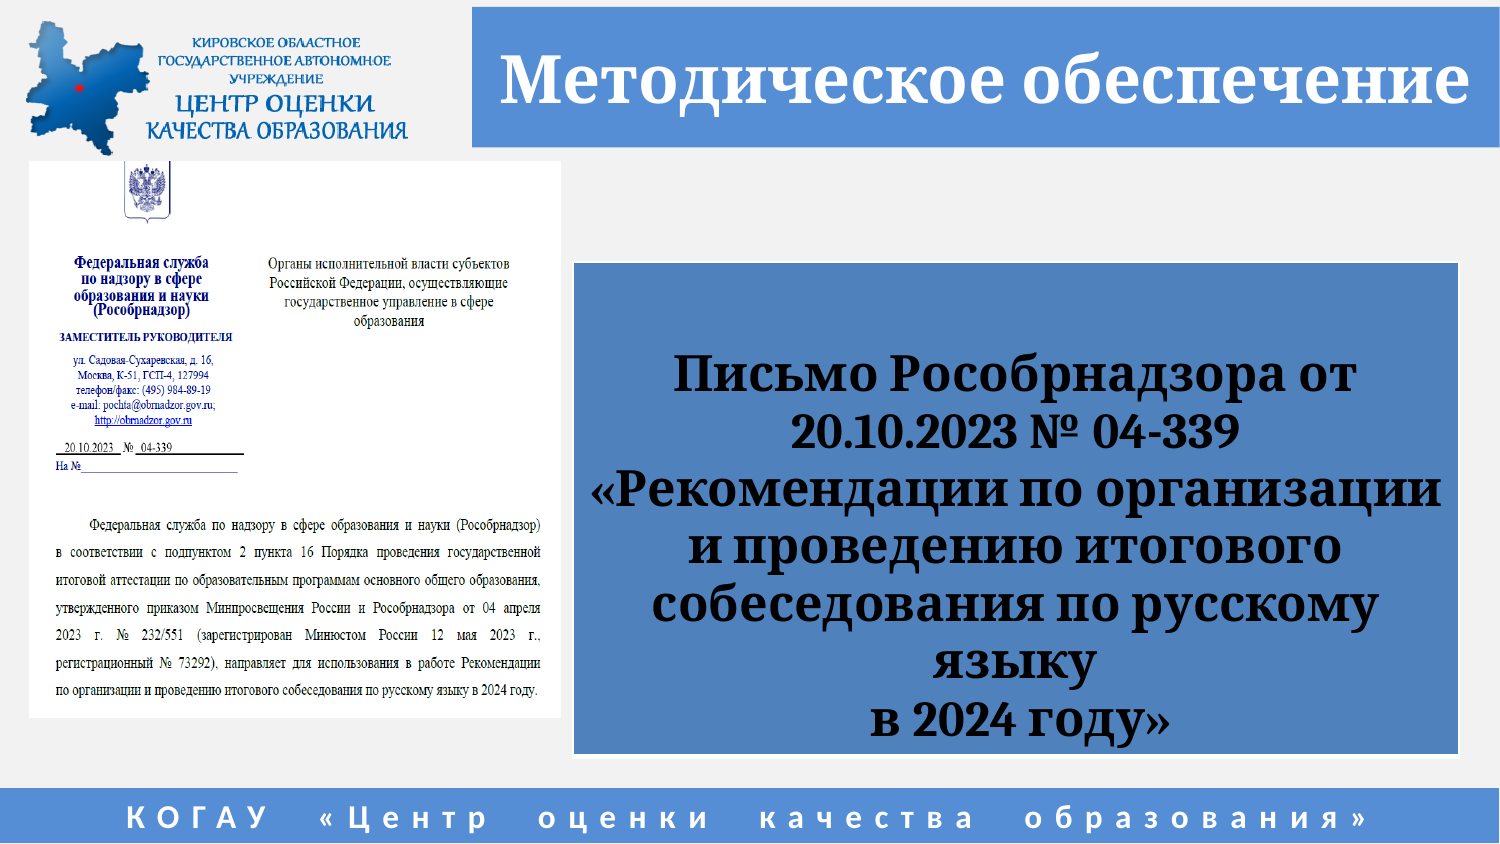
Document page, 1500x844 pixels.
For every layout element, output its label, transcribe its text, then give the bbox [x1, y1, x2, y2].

title Методическое обеспечение [472, 6, 1500, 148]
picture [26, 21, 408, 156]
picture [29, 161, 562, 718]
table_header Письмо Рособрнадзора от 20.10.2023 № 04-339 «Рекомендации по организации и проведению итогового собеседования по русскому языку в 2024 году» [574, 263, 1458, 754]
